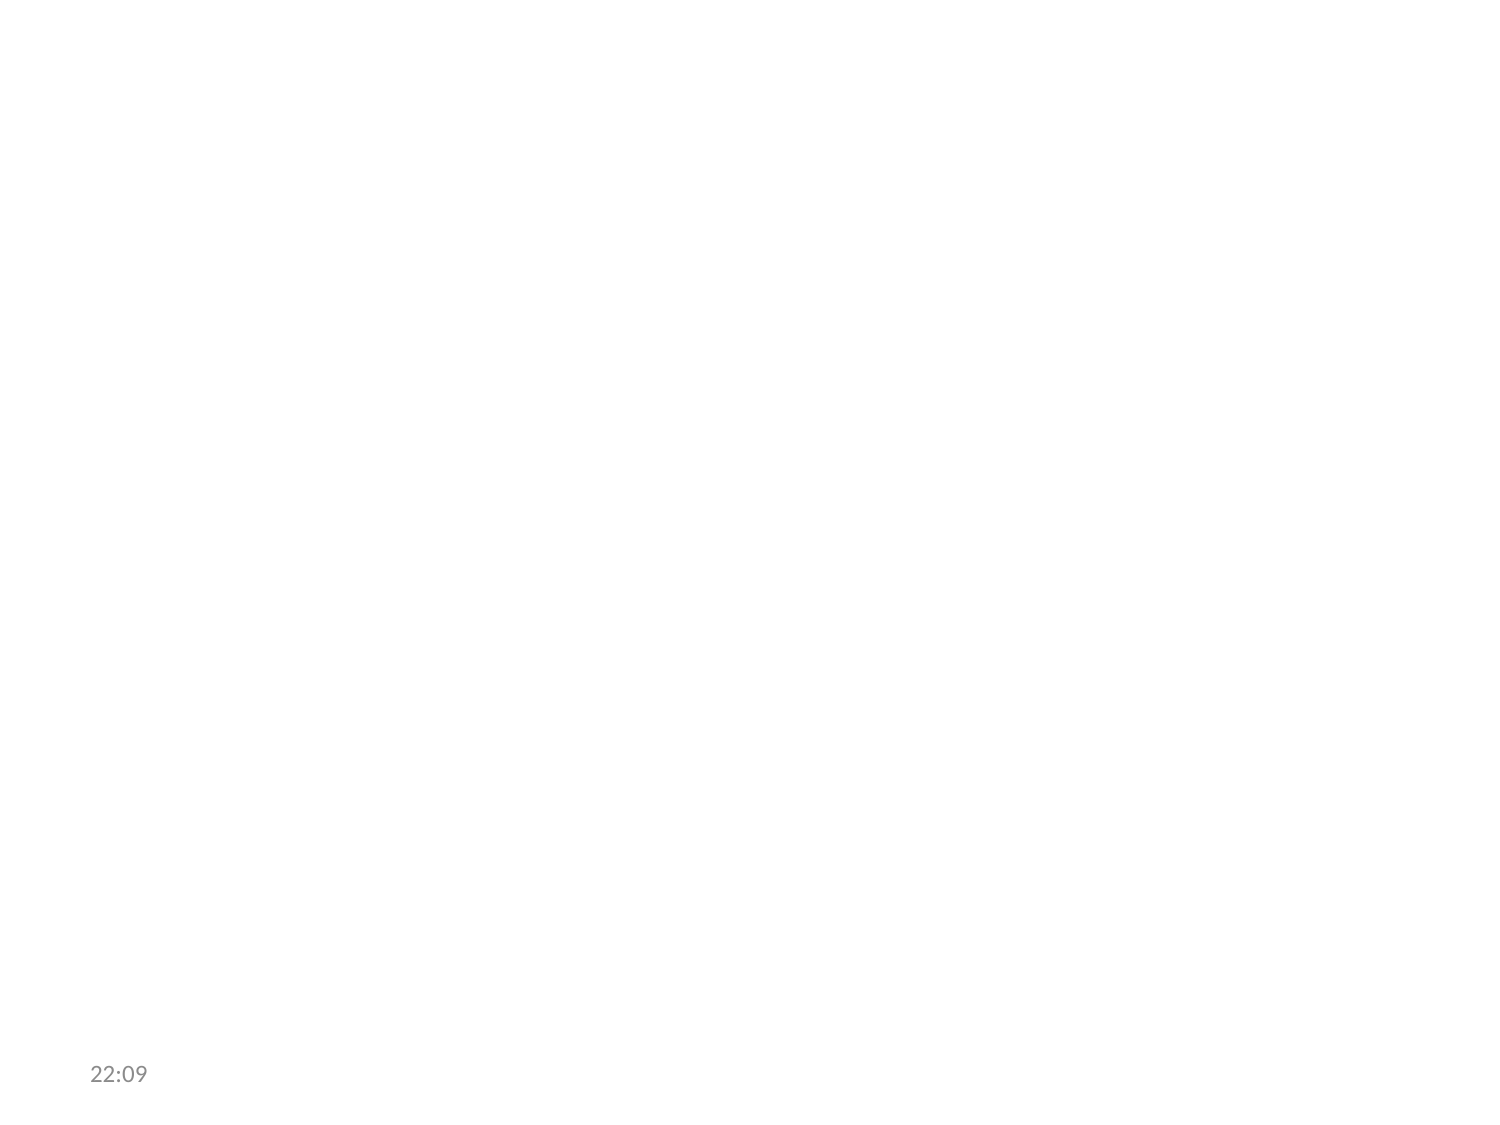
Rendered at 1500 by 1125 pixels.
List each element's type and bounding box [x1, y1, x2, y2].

slide_number [75, 1042, 425, 1103]
